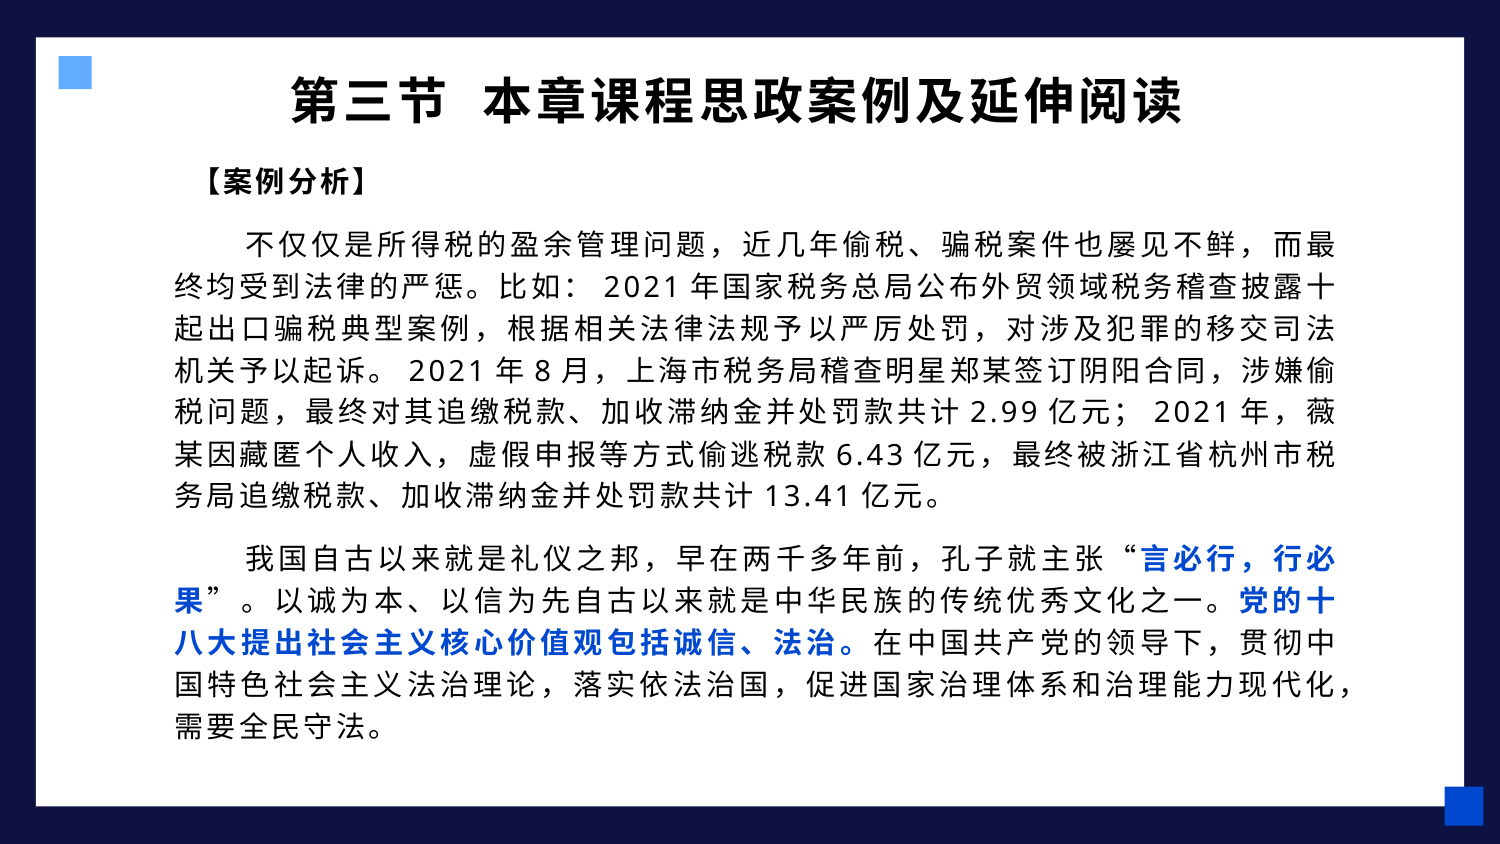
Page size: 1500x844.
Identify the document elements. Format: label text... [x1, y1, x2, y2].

list 【案例分析】 不仅仅是所得税的盈余管理问题，近几年偷税、骗税案件也屡见不鲜，而最终均受到法律的严惩。比如：2021年国家税务总局公布外贸领域税务稽查披露十起出口骗税典型案例，根据相关法律法规予以严厉处罚，对涉及犯罪的移交司法机关予以起诉。2021年8月，上海市税务局稽查明星郑某签订阴阳合同，涉嫌偷税问题，最终对其追缴税款、加收滞纳金并处罚款共计2.99亿元；2021年，薇某因藏匿个人收入，虚假申报等方式偷逃税款6.43亿元，最终被浙江省杭州市税务局追缴税款、加收滞纳金并处罚款共计13.41亿元。 我国自古以来就是礼仪之邦，早在两千多年前，孔子就主张“言必行，行必果”。以诚为本、以信为先自古以来就是中华民族的传统优秀文化之一。党的十八大提出社会主义核心价值观包括诚信、法治。在中国共产党的领导下，贯彻中国特色社会主义法治理论，落实依法治国，促进国家治理体系和治理能力现代化，需要全民守法。 [157, 156, 1353, 581]
title 第三节 本章课程思政案例及延伸阅读 [141, 48, 1327, 138]
